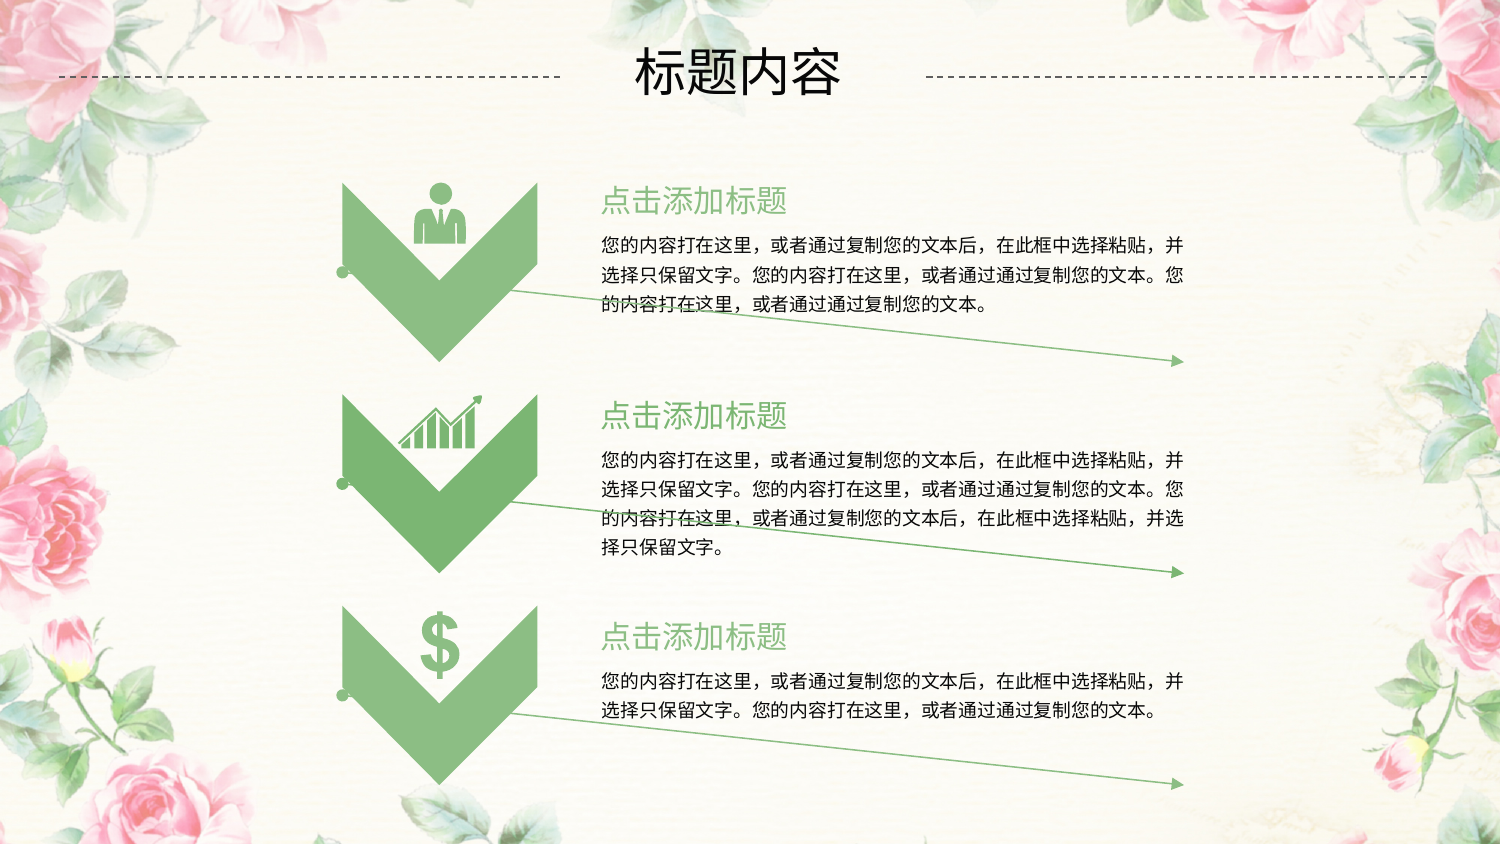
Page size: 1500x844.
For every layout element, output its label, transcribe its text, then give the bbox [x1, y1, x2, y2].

text_box 点击添加标题 [585, 377, 804, 434]
text_box 标题内容 [608, 32, 868, 110]
text_box [420, 611, 460, 679]
text_box 您的内容打在这里，或者通过复制您的文本后，在此框中选择粘贴，并选择只保留文字。您的内容打在这里，或者通过通过复制您的文本。您的内容打在这里，或者通过复制您的文本后，在此框中选择粘贴，并选择只保留文字。 [587, 434, 1202, 566]
text_box 您的内容打在这里，或者通过复制您的文本后，在此框中选择粘贴，并选择只保留文字。您的内容打在这里，或者通过通过复制您的文本。您的内容打在这里，或者通过通过复制您的文本。 [587, 219, 1202, 323]
text_box [353, 698, 510, 785]
text_box [342, 182, 538, 289]
text_box [342, 605, 538, 712]
text_box 您的内容打在这里，或者通过复制您的文本后，在此框中选择粘贴，并选择只保留文字。您的内容打在这里，或者通过通过复制您的文本。 [587, 655, 1202, 729]
text_box 点击添加标题 [585, 599, 804, 656]
text_box [353, 275, 510, 362]
picture [0, 0, 1500, 844]
text_box [352, 486, 510, 574]
text_box [429, 182, 453, 205]
text_box [413, 208, 466, 244]
text_box [397, 395, 483, 449]
text_box 点击添加标题 [585, 163, 804, 220]
text_box [342, 394, 538, 501]
